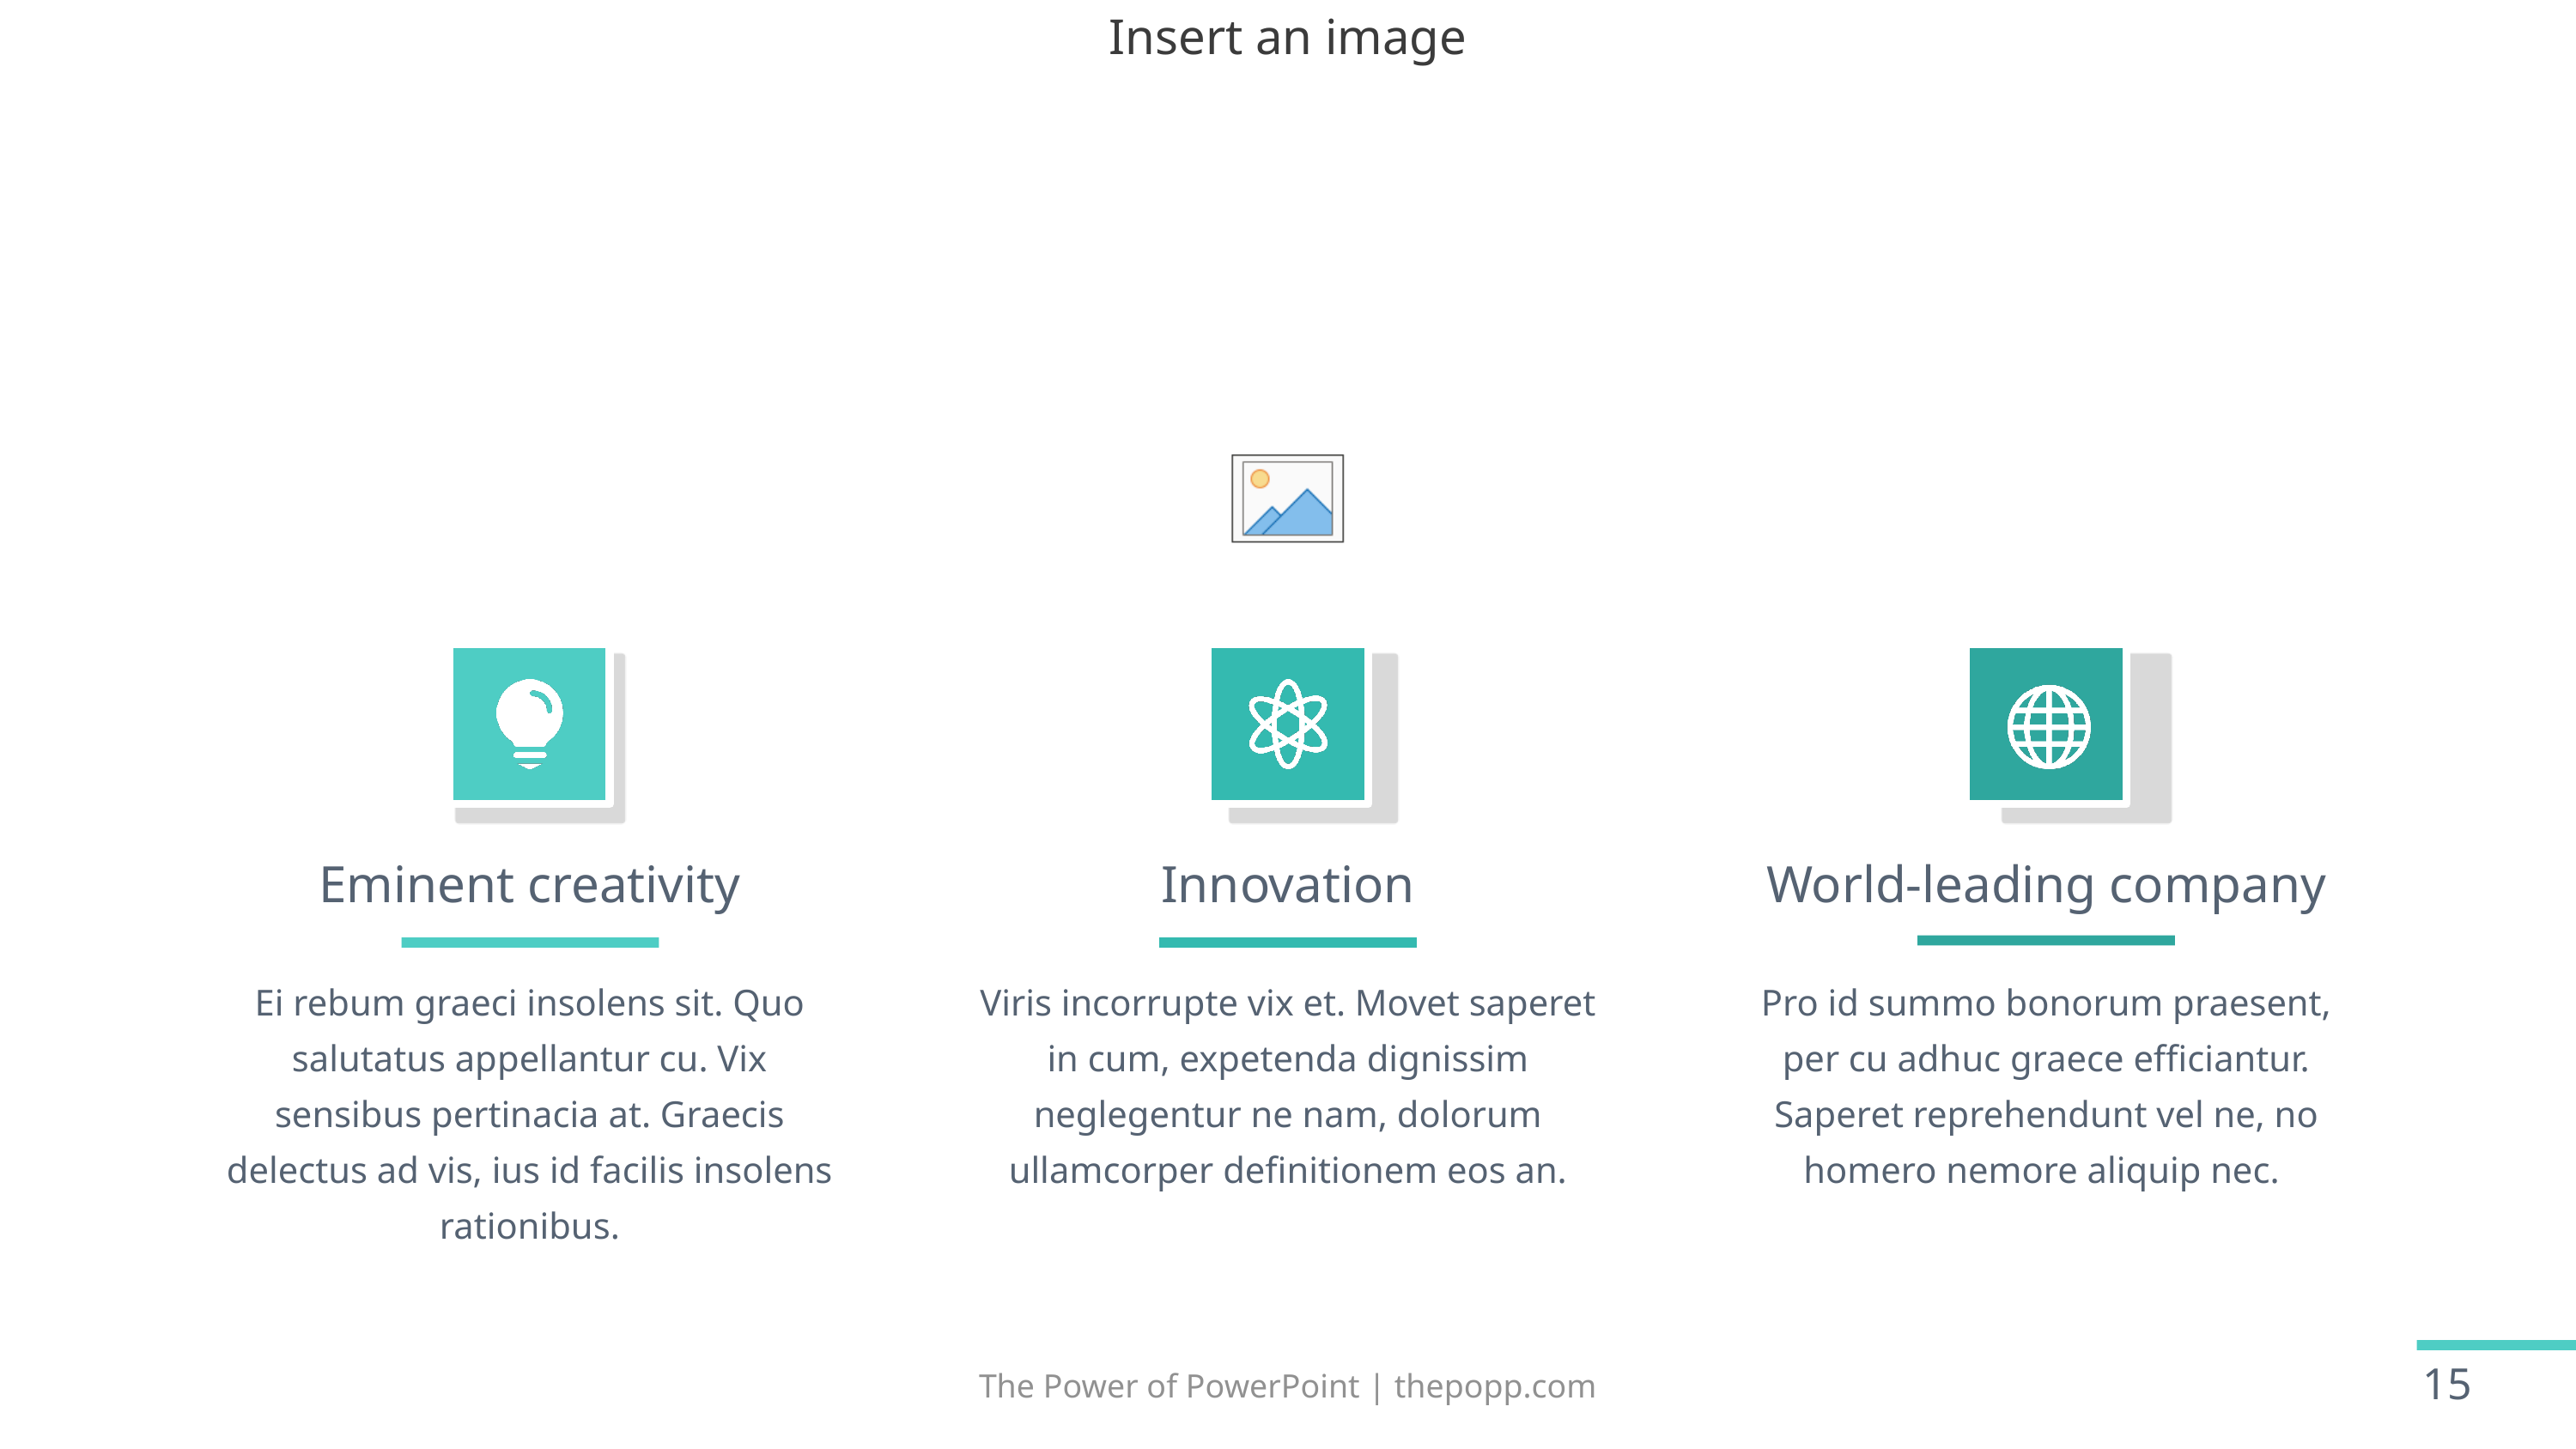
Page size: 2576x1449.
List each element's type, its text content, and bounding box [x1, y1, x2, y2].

picture [0, 0, 2576, 998]
footer The Power of PowerPoint | thepopp.com [853, 1349, 1723, 1427]
list Ei rebum graeci insolens sit. Quo salutatus appellantur cu. Vix sensibus pertinacia at. Graecis delectus ad vis, ius id facilis insolens rationibus. [206, 998, 854, 1258]
list Viris incorrupte vix et. Movet saperet in cum, expetenda dignissim neglegentur ne nam, dolorum ullamcorper definitionem eos an. [964, 998, 1612, 1258]
list Pro id summo bonorum praesent, per cu adhuc graece efficiantur. Saperet reprehendunt vel ne, no homero nemore aliquip nec. [1722, 998, 2370, 1258]
slide_number 15 [2409, 1351, 2576, 1421]
